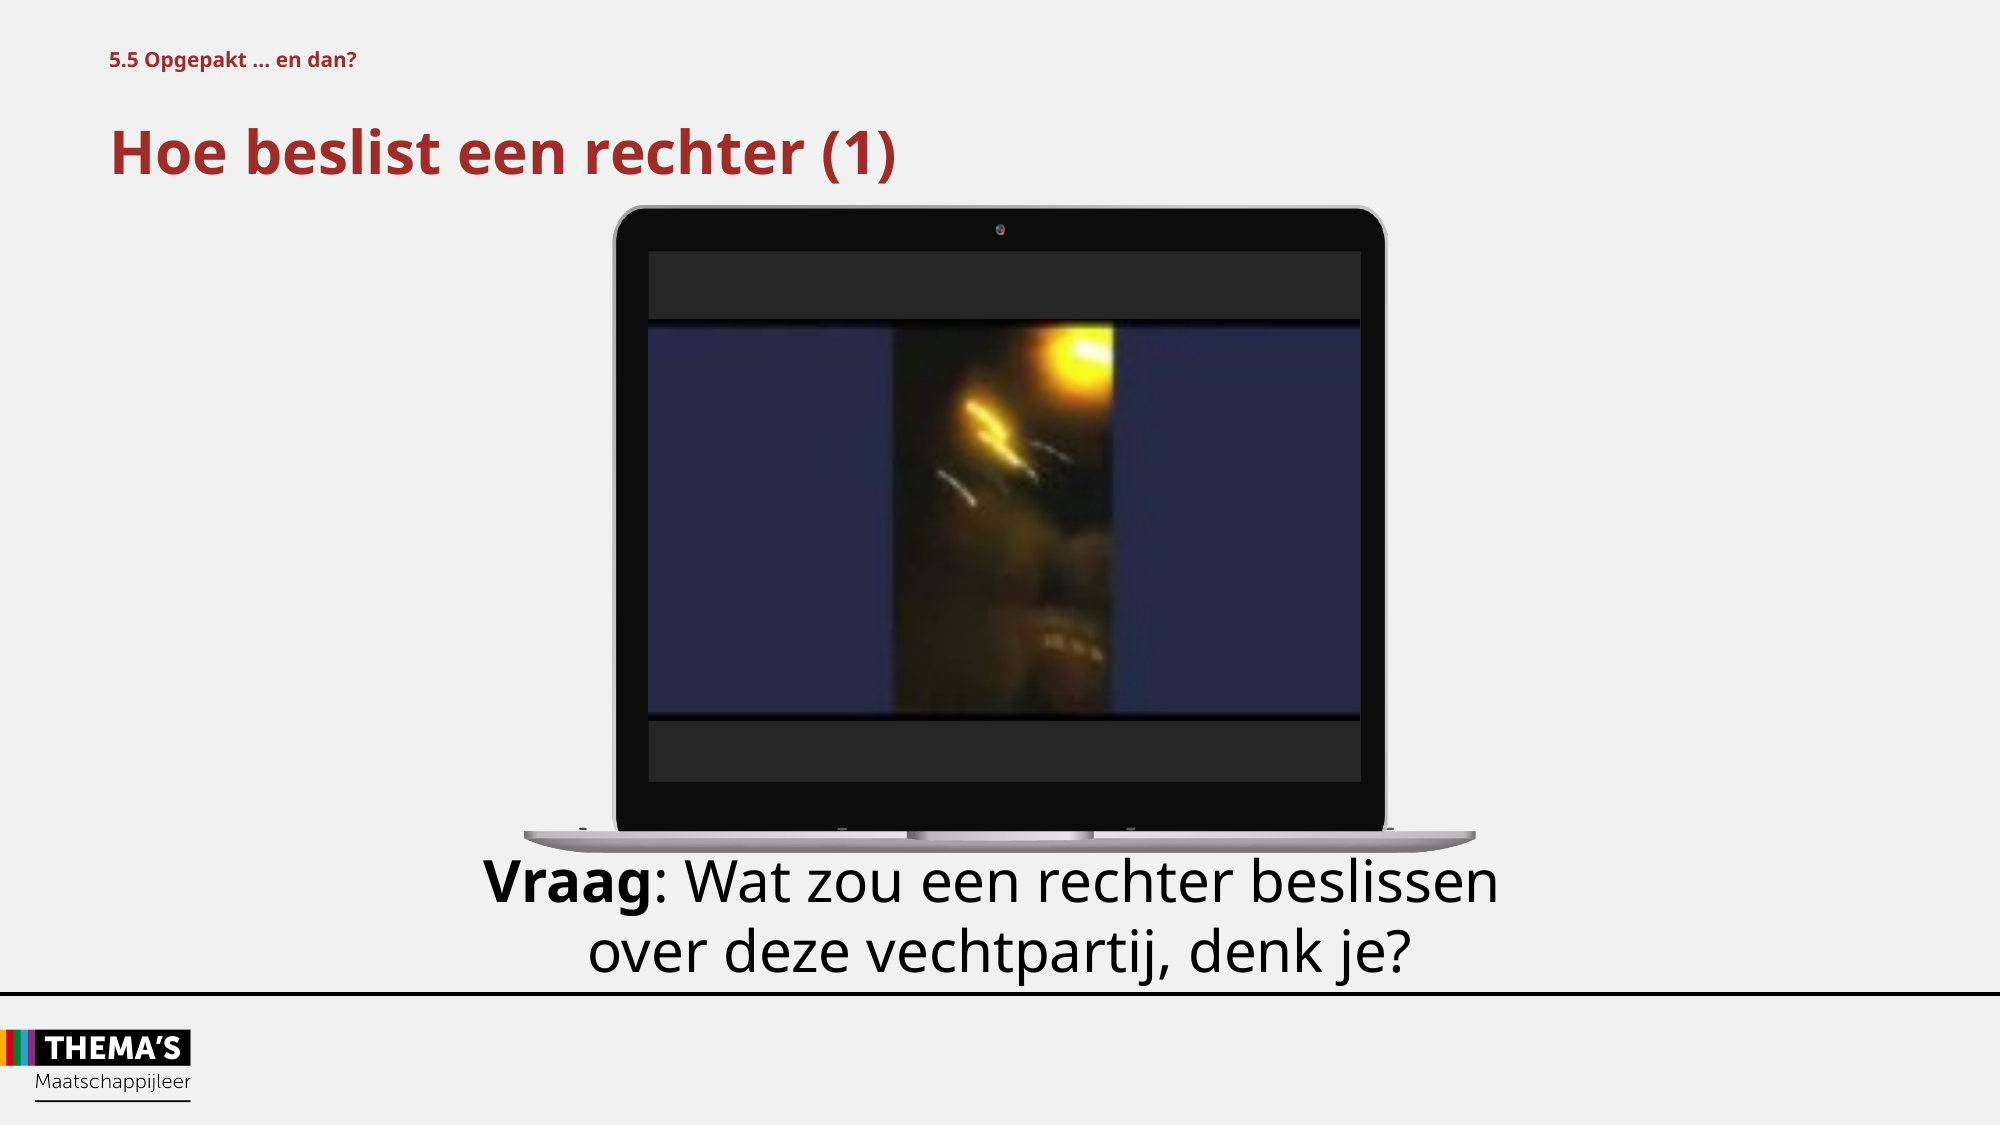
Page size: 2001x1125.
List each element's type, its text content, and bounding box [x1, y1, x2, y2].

picture [524, 205, 1476, 836]
text_box Vraag: Wat zou een rechter beslissen over deze vechtpartij, denk je? [469, 836, 1531, 992]
picture [0, 993, 203, 1125]
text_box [647, 318, 1361, 722]
list Hoe beslist een rechter (1) [94, 114, 1828, 205]
list 5.5 Opgepakt ... en dan? [94, 33, 941, 88]
